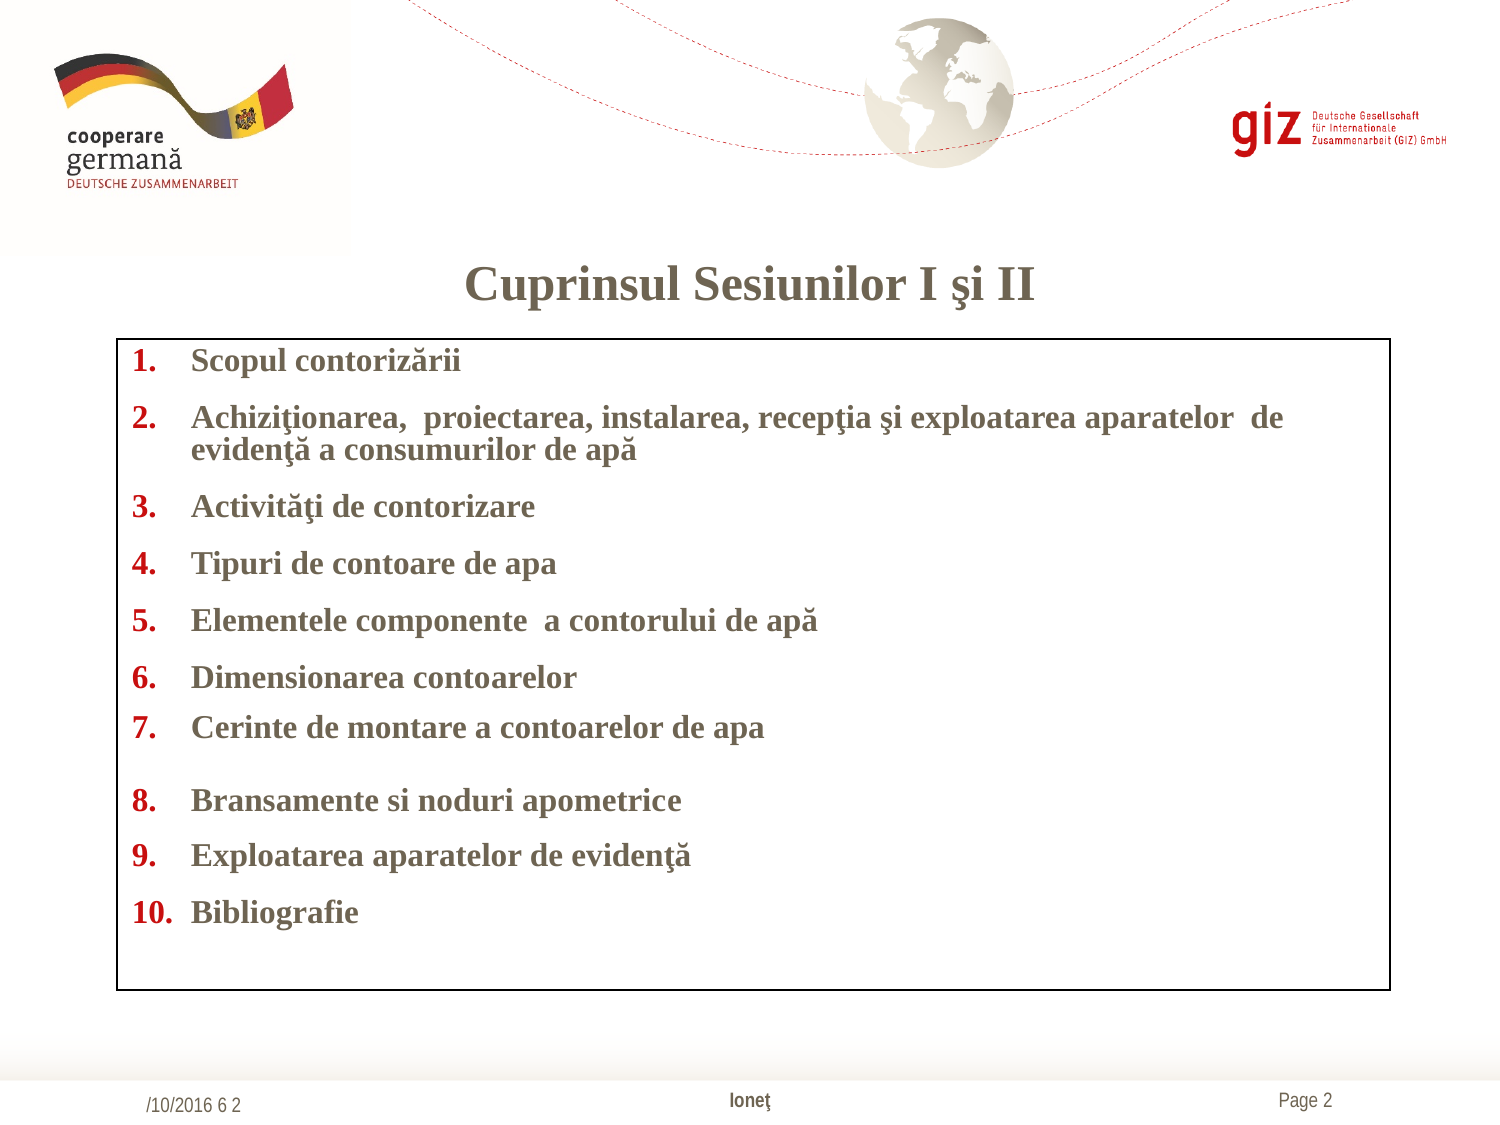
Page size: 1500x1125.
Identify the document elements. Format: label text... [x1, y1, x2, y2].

text_box /10/2016 6 2 [131, 1084, 344, 1125]
text_box Ioneţ [469, 1079, 1031, 1120]
list Scopul contorizării Achiziţionarea, proiectarea, instalarea, recepţia şi exploatarea aparatelor de evidenţă a consumurilor de apă Activităţi de contorizare Tipuri de contoare de apa Elementele componente a contorului de apă Dimensionarea contoarelor Cerinte de montare a contoarelor de apa Bransamente si noduri apometrice Exploatarea aparatelor de evidenţă Bibliografie [116, 338, 1391, 991]
title Cuprinsul Sesiunilor I şi II [111, 242, 1389, 325]
picture [0, 0, 1500, 256]
picture [0, 959, 1500, 1081]
